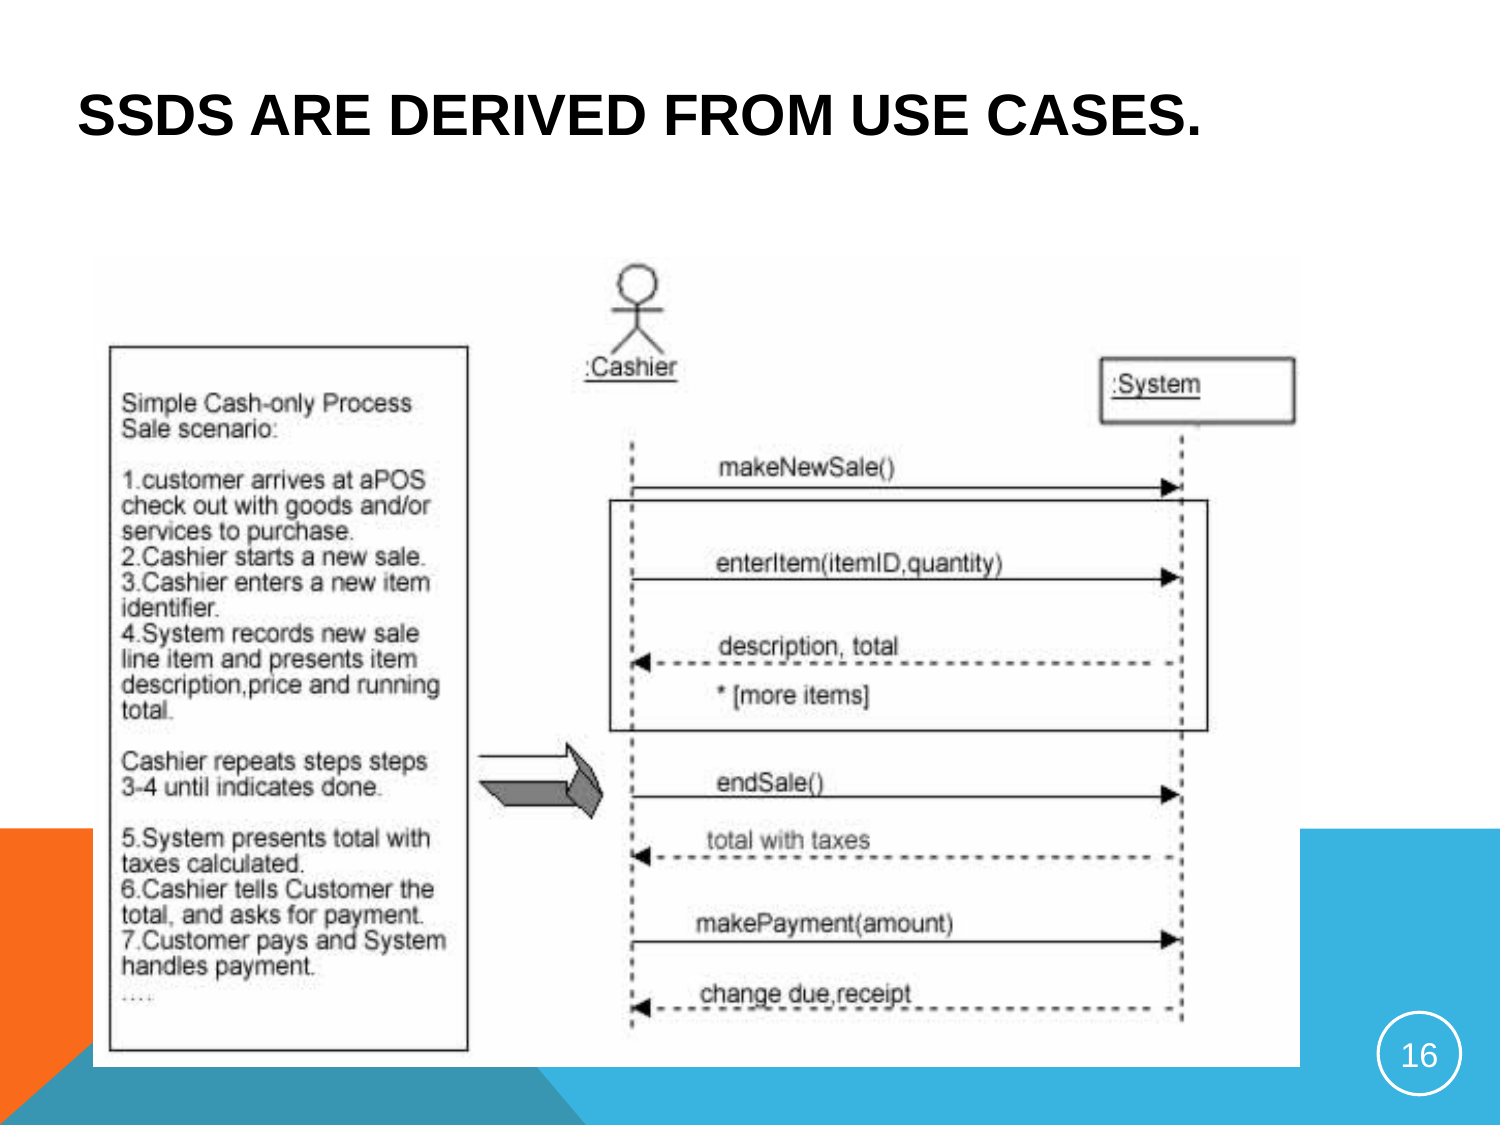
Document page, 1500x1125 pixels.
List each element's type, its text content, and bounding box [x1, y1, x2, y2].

slide_number 16 [1376, 1010, 1463, 1097]
title SSDs are derived from use cases. [62, 0, 1261, 225]
picture [93, 257, 1301, 1067]
